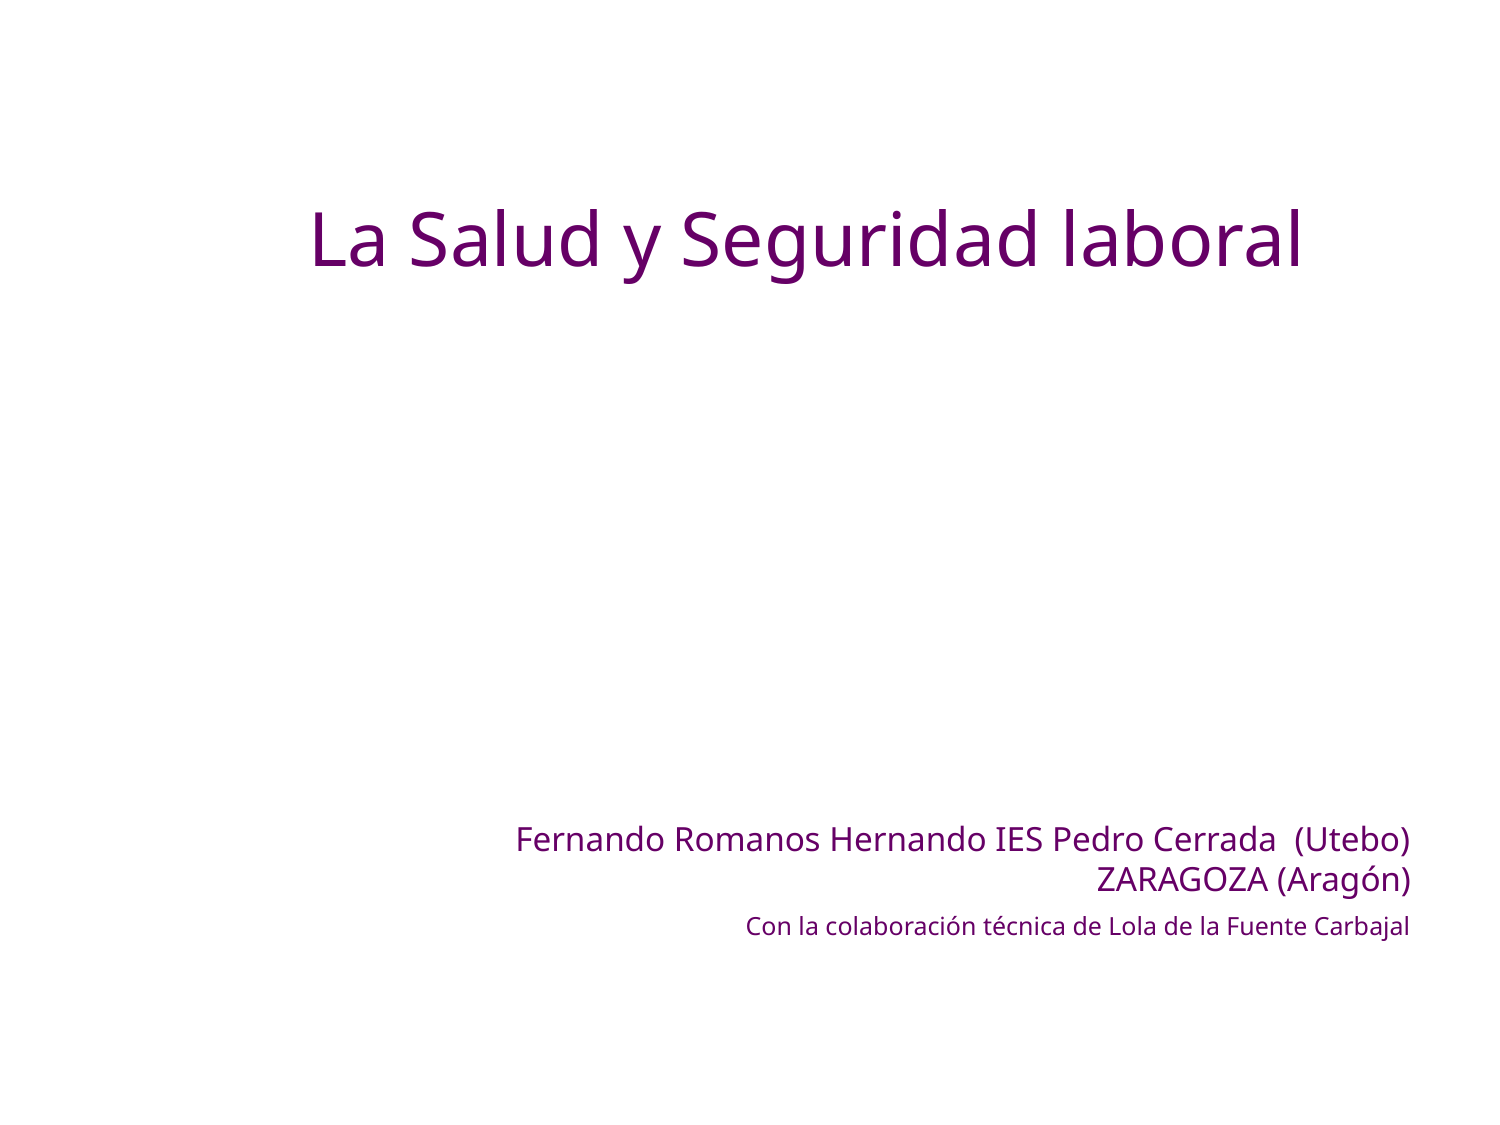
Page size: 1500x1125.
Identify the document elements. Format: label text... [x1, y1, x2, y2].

text_box La Salud y Seguridad laboral [242, 184, 1320, 290]
text_box Fernando Romanos Hernando IES Pedro Cerrada (Utebo) ZARAGOZA (Aragón) Con la colaboración técnica de Lola de la Fuente Carbajal [348, 810, 1426, 991]
